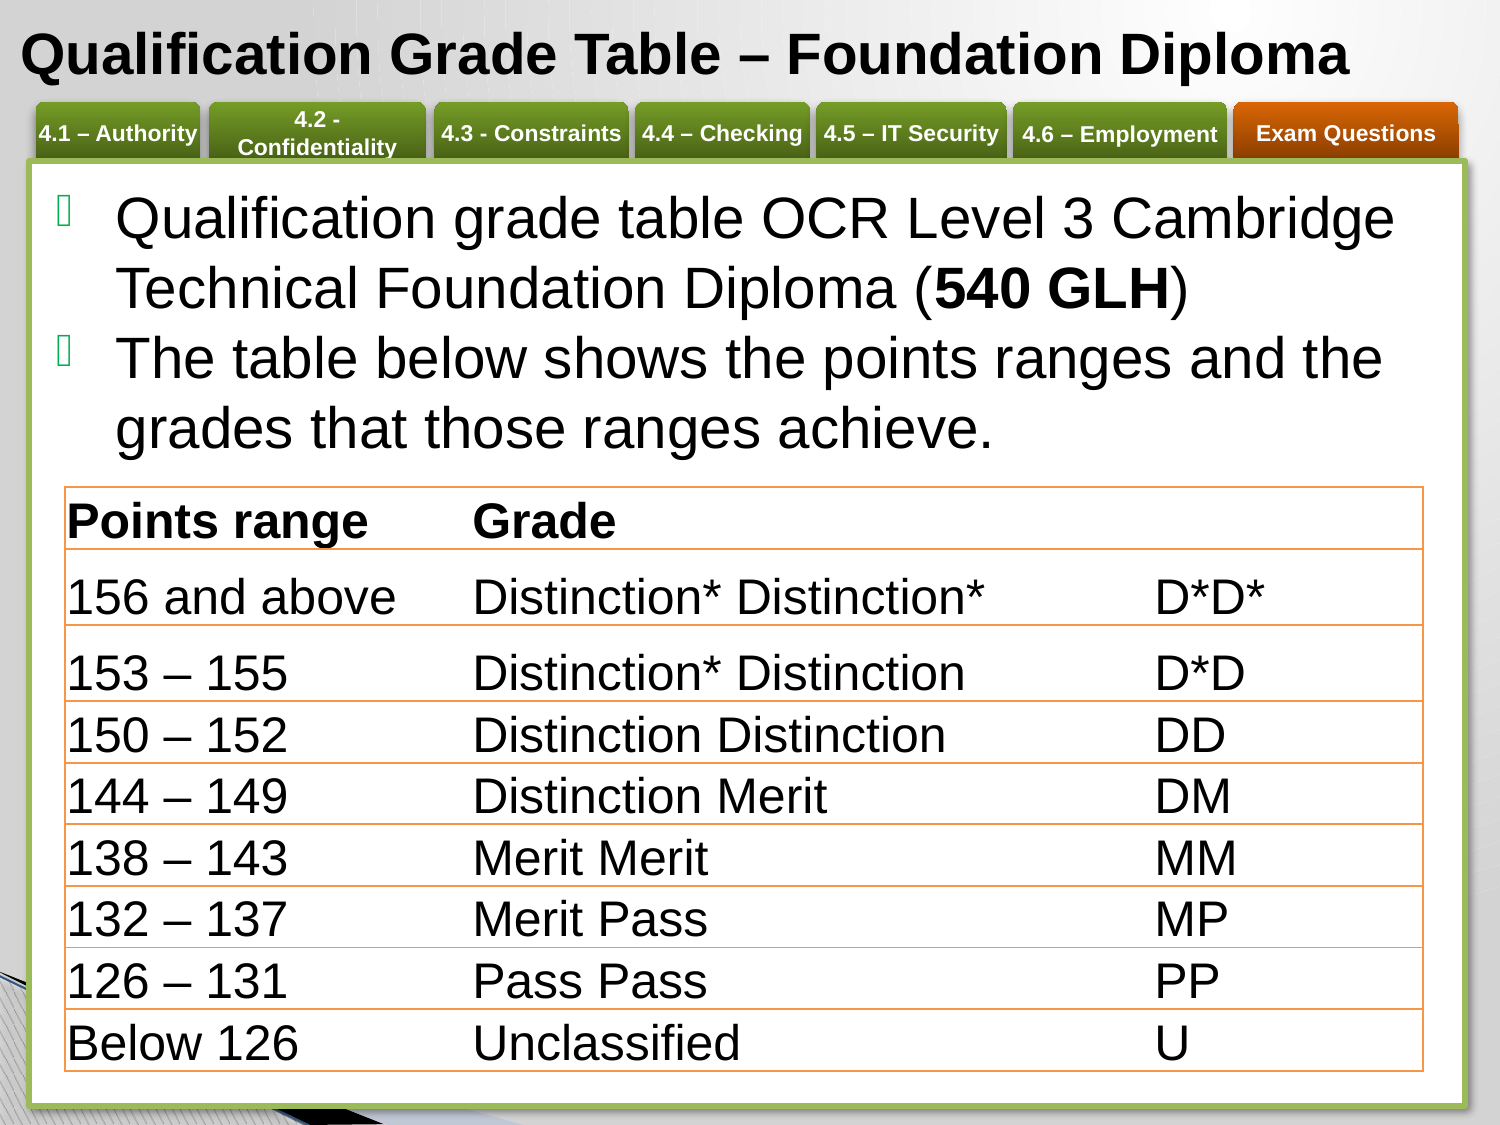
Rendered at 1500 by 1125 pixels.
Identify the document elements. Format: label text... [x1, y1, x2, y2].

table_cell U [1153, 1010, 1422, 1070]
table_header Points range [66, 488, 471, 548]
table_header [1153, 488, 1422, 548]
table_cell Distinction* Distinction [471, 626, 1153, 700]
table_cell Merit Pass [471, 887, 1153, 947]
table_cell Below 126 [66, 1010, 471, 1070]
picture [281, 1114, 303, 1125]
table_cell D*D [1153, 626, 1422, 700]
table_cell Pass Pass [471, 948, 1153, 1008]
title Qualification Grade Table – Foundation Diploma [5, 0, 1447, 102]
text_box Qualification grade table OCR Level 3 Cambridge Technical Foundation Diploma (540 GLH) The table below shows the points ranges and the grades that those ranges achieve. [41, 172, 1447, 468]
table_cell D*D* [1153, 550, 1422, 624]
table_cell MP [1153, 887, 1422, 947]
table_cell 132 – 137 [66, 887, 471, 947]
table_cell Unclassified [471, 1010, 1153, 1070]
table_cell 138 – 143 [66, 825, 471, 885]
table_cell 126 – 131 [66, 948, 471, 1008]
table_cell PP [1153, 948, 1422, 1008]
table_cell 150 – 152 [66, 702, 471, 762]
table_cell 153 – 155 [66, 626, 471, 700]
table_header Grade [471, 488, 1153, 548]
table_cell Distinction Merit [471, 764, 1153, 823]
table_cell DD [1153, 702, 1422, 762]
table_cell 144 – 149 [66, 764, 471, 823]
table_cell Distinction* Distinction* [471, 550, 1153, 624]
table_cell DM [1153, 764, 1422, 823]
table_cell 156 and above [66, 550, 471, 624]
table_cell Merit Merit [471, 825, 1153, 885]
text_box e [551, 0, 603, 5]
table_cell MM [1153, 825, 1422, 885]
table_cell Distinction Distinction [471, 702, 1153, 762]
